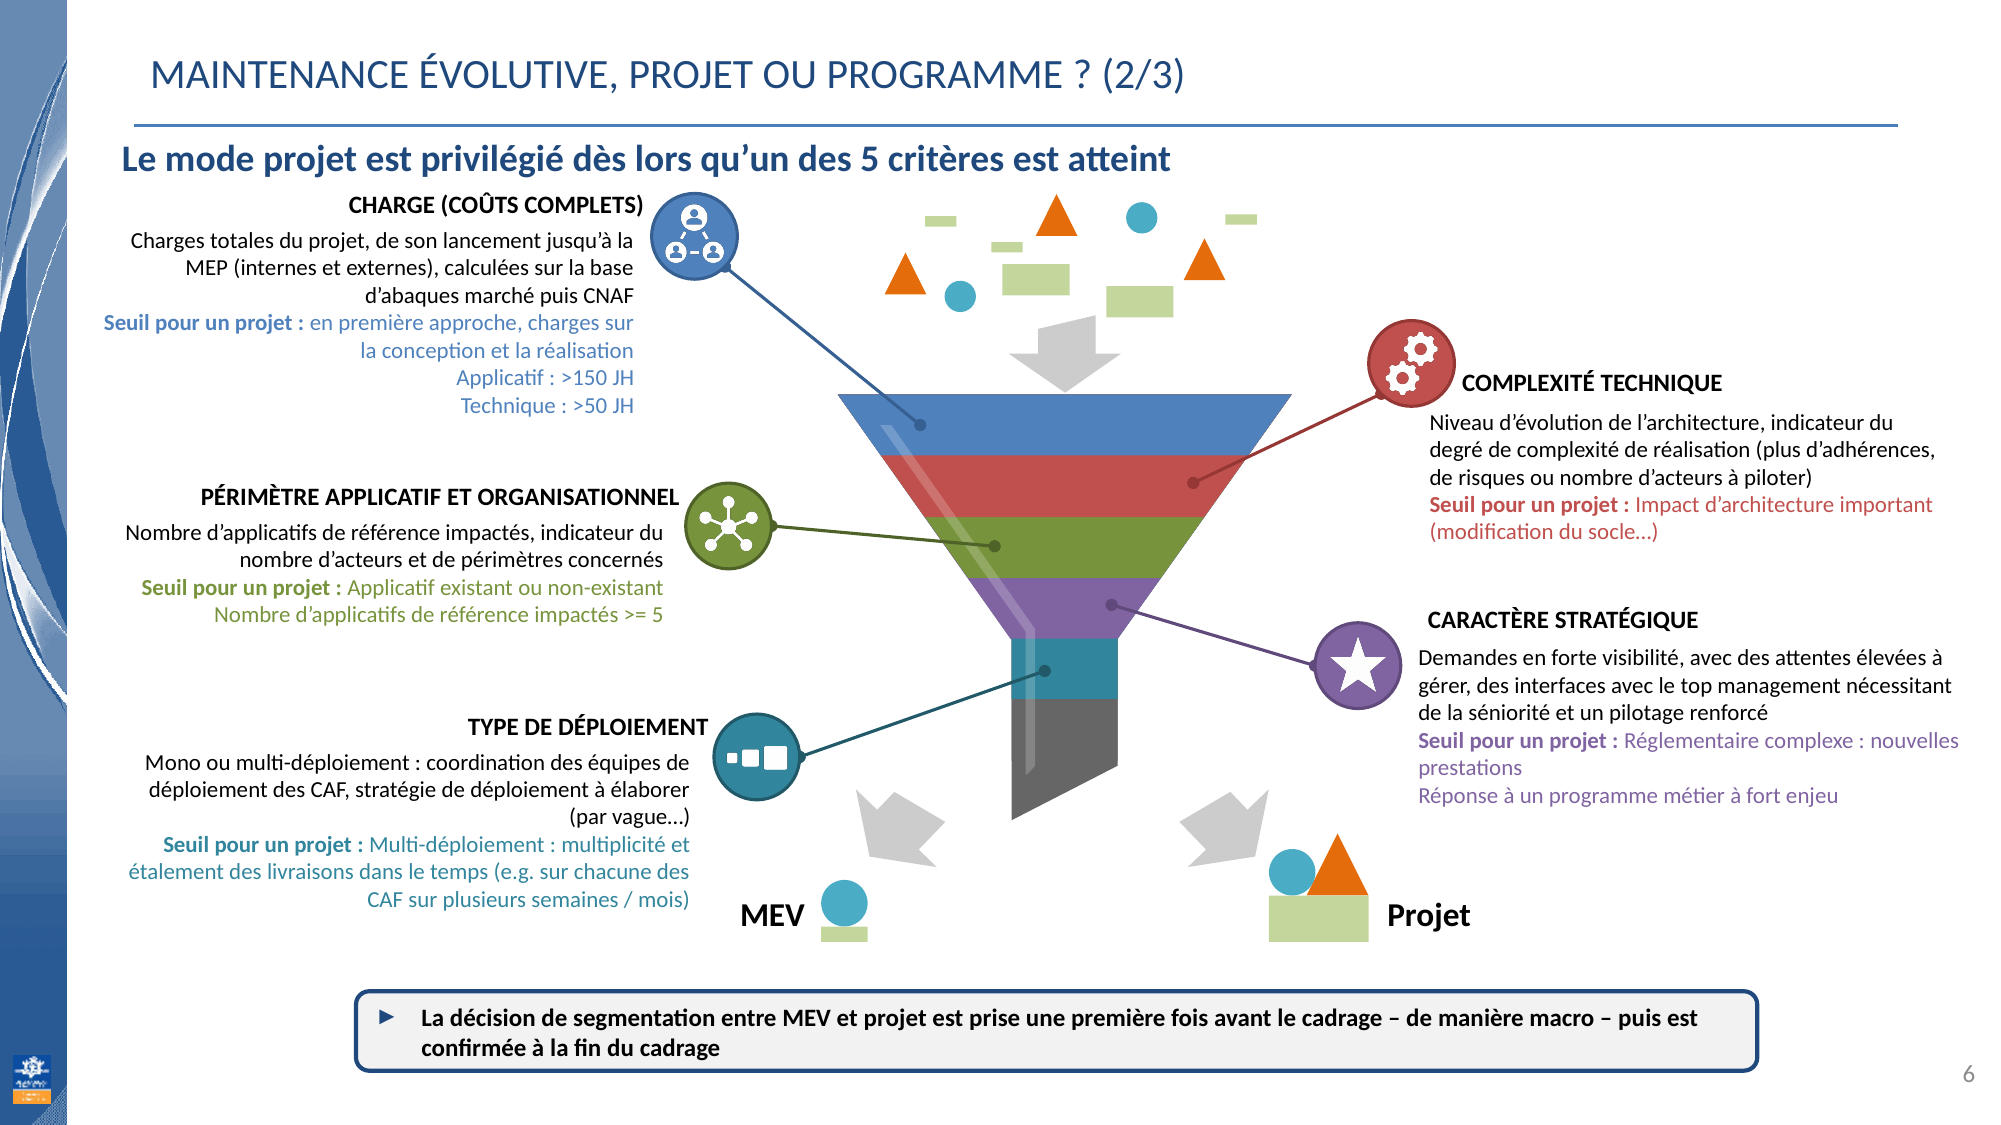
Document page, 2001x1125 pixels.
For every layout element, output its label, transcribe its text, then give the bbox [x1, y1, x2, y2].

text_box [884, 193, 1257, 318]
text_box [1193, 393, 1382, 484]
text_box Périmètre applicatif et organisationnel [185, 473, 696, 518]
text_box Mono ou multi-déploiement : coordination des équipes de déploiement des CAF, stratégie de déploiement à élaborer (par vague…) Seuil pour un projet : Multi-déploiement : multiplicité et étalement des livraisons dans le temps (e.g. sur chacune des CAF sur plusieurs semaines / mois) [122, 739, 691, 947]
text_box Niveau d’évolution de l’architecture, indicateur du degré de complexité de réalisation (plus d’adhérences, de risques ou nombre d’acteurs à piloter) Seuil pour un projet : Impact d’architecture important (modification du socle…) [1429, 399, 1942, 552]
title Maintenance évolutive, projet ou programme ? (2/3) [135, 19, 1898, 126]
picture [13, 1055, 51, 1104]
text_box Le mode projet est privilégié dès lors qu’un des 5 critères est atteint [105, 125, 1190, 189]
slide_number 6 [1921, 1042, 1991, 1103]
text_box Charges totales du projet, de son lancement jusqu’à la MEP (internes et externes), calculées sur la base d’abaques marché puis CNAF Seuil pour un projet : en première approche, charges sur la conception et la réalisation Applicatif : >150 JH Technique : >50 JH [103, 218, 635, 426]
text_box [724, 879, 868, 943]
text_box La décision de segmentation entre MEV et projet est prise une première fois avant le cadrage – de manière macro – puis est confirmée à la fin du cadrage [353, 989, 1760, 1073]
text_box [839, 789, 1285, 868]
text_box Sprint2 [1313, 641, 1321, 692]
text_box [837, 394, 1292, 821]
text_box [770, 508, 774, 524]
text_box [1336, 705, 1380, 711]
text_box Complexité technique [1455, 359, 1739, 399]
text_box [799, 670, 1046, 758]
text_box [766, 501, 771, 531]
picture [1323, 630, 1392, 699]
text_box Demandes en forte visibilité, avec des attentes élevées à gérer, des interfaces avec le top management nécessitant de la séniorité et un pilotage renforcé Seuil pour un projet : Réglementaire complexe : nouvelles prestations Réponse à un programme métier à fort enjeu [1418, 635, 1977, 816]
text_box Charge (coûts complets) [333, 189, 660, 226]
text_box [724, 266, 921, 426]
text_box Caractère stratégique [1413, 596, 1715, 641]
text_box [1008, 326, 1121, 392]
text_box [1392, 318, 1432, 323]
picture [705, 705, 809, 809]
picture [652, 191, 737, 276]
text_box [710, 480, 748, 485]
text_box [1111, 604, 1316, 666]
picture [1373, 324, 1450, 402]
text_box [771, 525, 995, 547]
picture [691, 486, 766, 561]
text_box [1313, 674, 1318, 687]
text_box Type de déploiement [452, 702, 724, 748]
text_box [1397, 643, 1403, 688]
text_box Nombre d’applicatifs de référence impactés, indicateur du nombre d’acteurs et de périmètres concernés Seuil pour un projet : Applicatif existant ou non-existant Nombre d’applicatifs de référence impactés >= 5 [91, 510, 665, 635]
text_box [1268, 833, 1487, 943]
text_box [1331, 620, 1384, 629]
